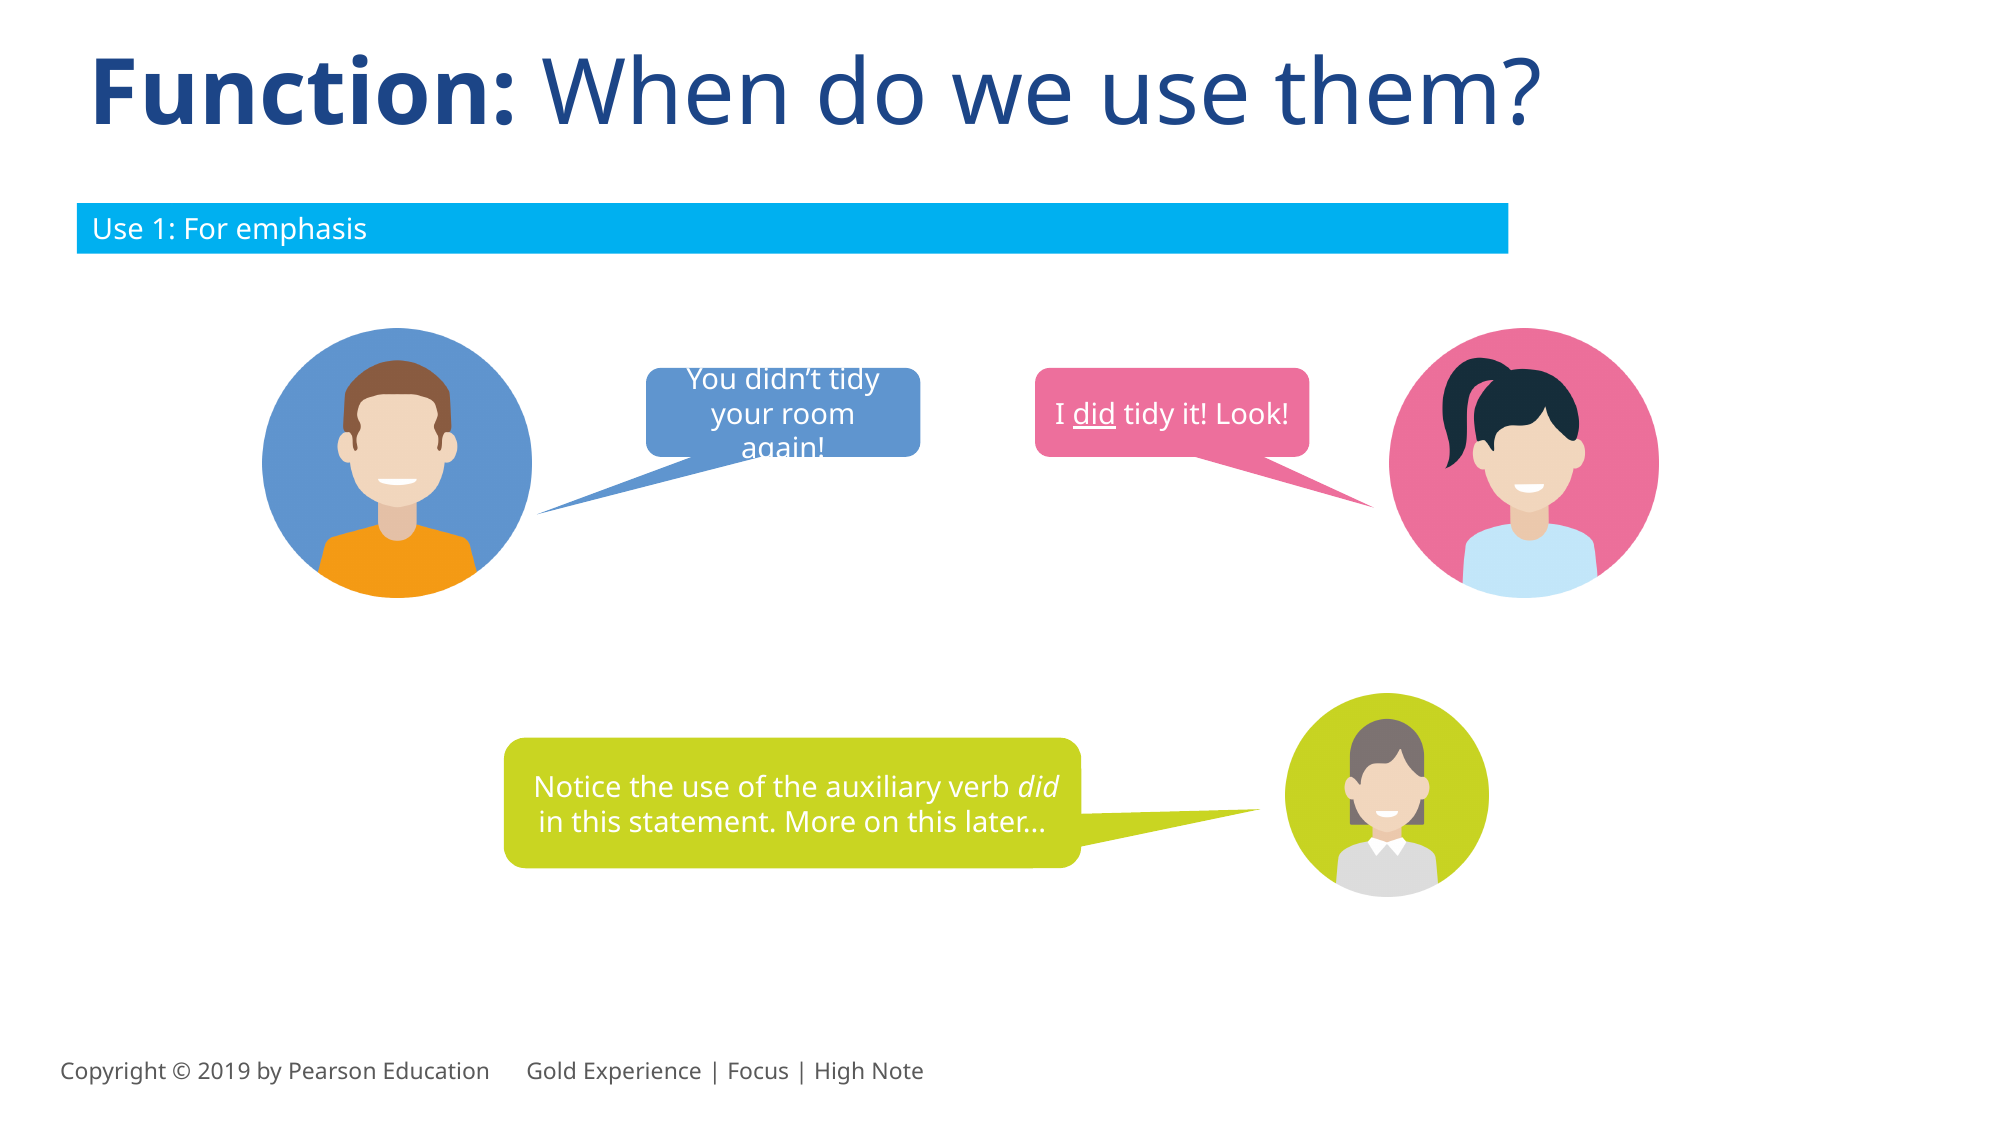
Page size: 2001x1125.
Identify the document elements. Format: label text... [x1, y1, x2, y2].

text_box Function: When do we use them? [73, 37, 1716, 170]
text_box Use 1: For emphasis [76, 203, 1509, 254]
text_box I did tidy it! Look! [1035, 367, 1374, 508]
footer Copyright © 2019 by Pearson Education Gold Experience | Focus | High Note [45, 1040, 1084, 1101]
text_box Notice the use of the auxiliary verb did in this statement. More on this later... [503, 737, 1261, 869]
picture [1389, 328, 1659, 599]
picture [1285, 692, 1489, 897]
text_box You didn’t tidy your room again! [536, 367, 921, 515]
picture [262, 328, 532, 599]
